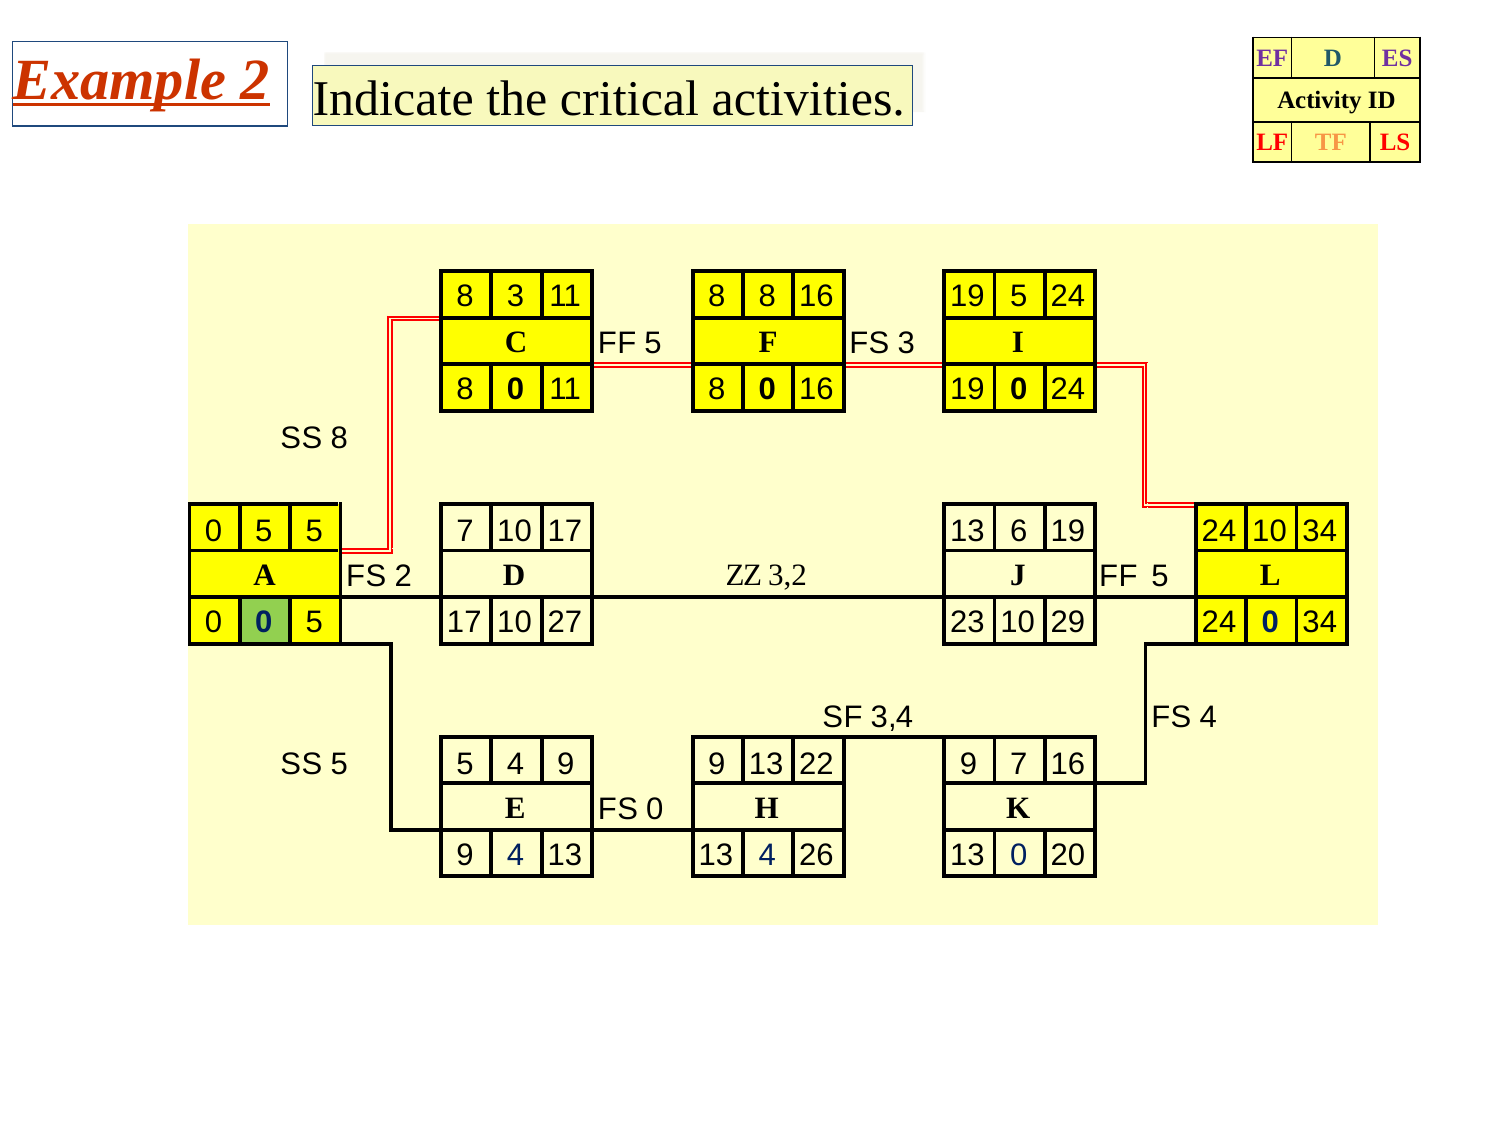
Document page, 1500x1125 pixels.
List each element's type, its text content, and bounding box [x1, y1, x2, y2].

table_cell LS [1371, 123, 1419, 161]
table_header D [1292, 38, 1374, 77]
table_cell Activity ID [1254, 79, 1419, 121]
table_cell TF [1292, 123, 1369, 161]
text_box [187, 224, 1379, 926]
table_cell LF [1254, 123, 1291, 161]
text_box Indicate the critical activities. [312, 65, 913, 126]
table_header ES [1375, 38, 1419, 77]
table_header EF [1254, 38, 1291, 77]
text_box Example 2 [12, 41, 288, 127]
